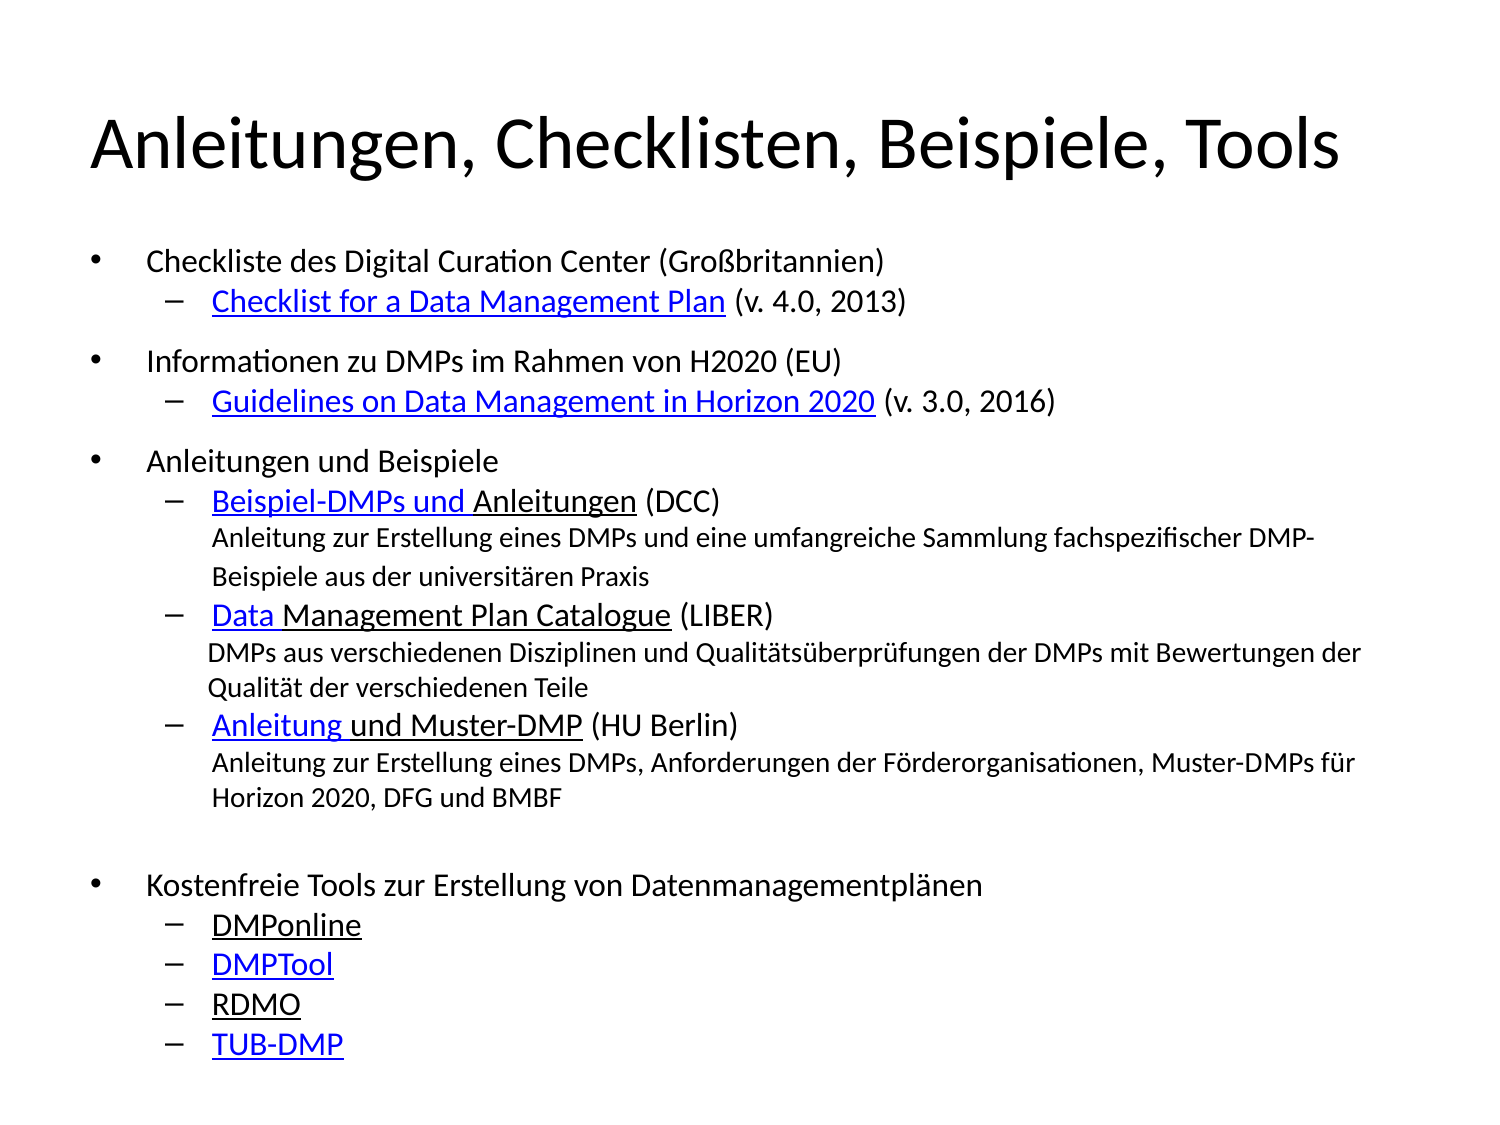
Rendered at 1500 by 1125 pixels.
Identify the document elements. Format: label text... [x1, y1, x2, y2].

title Anleitungen, Checklisten, Beispiele, Tools [75, 45, 1425, 231]
list Checkliste des Digital Curation Center (Großbritannien) Checklist for a Data Management Plan (v. 4.0, 2013) Informationen zu DMPs im Rahmen von H2020 (EU) Guidelines on Data Management in Horizon 2020 (v. 3.0, 2016) Anleitungen und Beispiele Beispiel-DMPs und Anleitungen (DCC) Anleitung zur Erstellung eines DMPs und eine umfangreiche Sammlung fachspezifischer DMP-Beispiele aus der universitären Praxis Data Management Plan Catalogue (LIBER) DMPs aus verschiedenen Disziplinen und Qualitätsüberprüfungen der DMPs mit Bewertungen der Qualität der verschiedenen Teile Anleitung und Muster-DMP (HU Berlin) Anleitung zur Erstellung eines DMPs, Anforderungen der Förderorganisationen, Muster-DMPs für Horizon 2020, DFG und BMBF Kostenfreie Tools zur Erstellung von Datenmanagementplänen DMPonline DMPTool RDMO TUB-DMP [75, 231, 1425, 1070]
